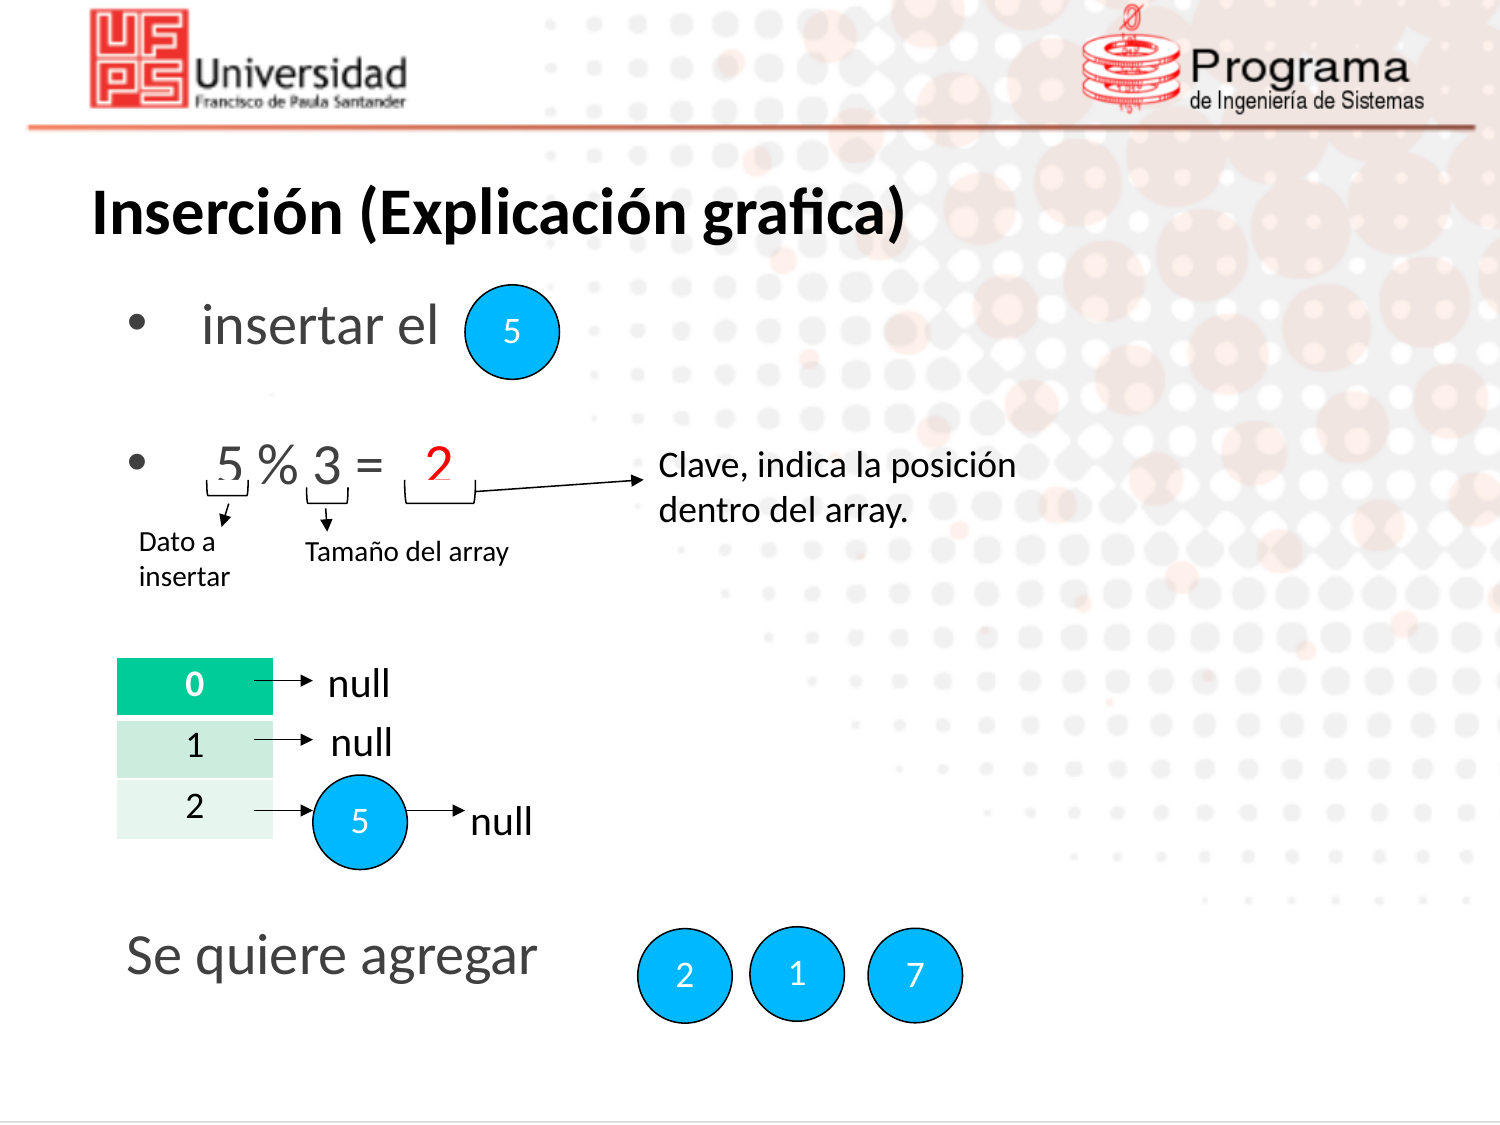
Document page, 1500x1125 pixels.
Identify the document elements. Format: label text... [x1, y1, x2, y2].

text_box null [455, 786, 560, 852]
text_box 7 [868, 928, 963, 1023]
table_cell 1 [117, 721, 273, 778]
text_box insertar el 5 % 3 = 2 Se quiere agregar [112, 278, 1412, 1071]
text_box null [312, 648, 417, 713]
text_box 5 [312, 775, 408, 870]
text_box Inserción (Explicación grafica) [76, 160, 1447, 256]
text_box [221, 503, 229, 528]
text_box [206, 479, 249, 496]
text_box 2 [637, 928, 733, 1024]
text_box Tamaño del array [313, 525, 550, 575]
table_cell 2 [117, 780, 273, 839]
table_header 0 [117, 658, 273, 715]
text_box null [315, 706, 420, 772]
text_box 5 [465, 284, 560, 380]
text_box [306, 487, 349, 504]
text_box Clave, indica la posición dentro del array. [643, 432, 1034, 538]
text_box Dato a insertar [123, 515, 313, 600]
picture [0, 0, 1500, 1125]
text_box 1 [749, 926, 845, 1022]
text_box [454, 30, 1471, 114]
text_box [404, 479, 476, 504]
